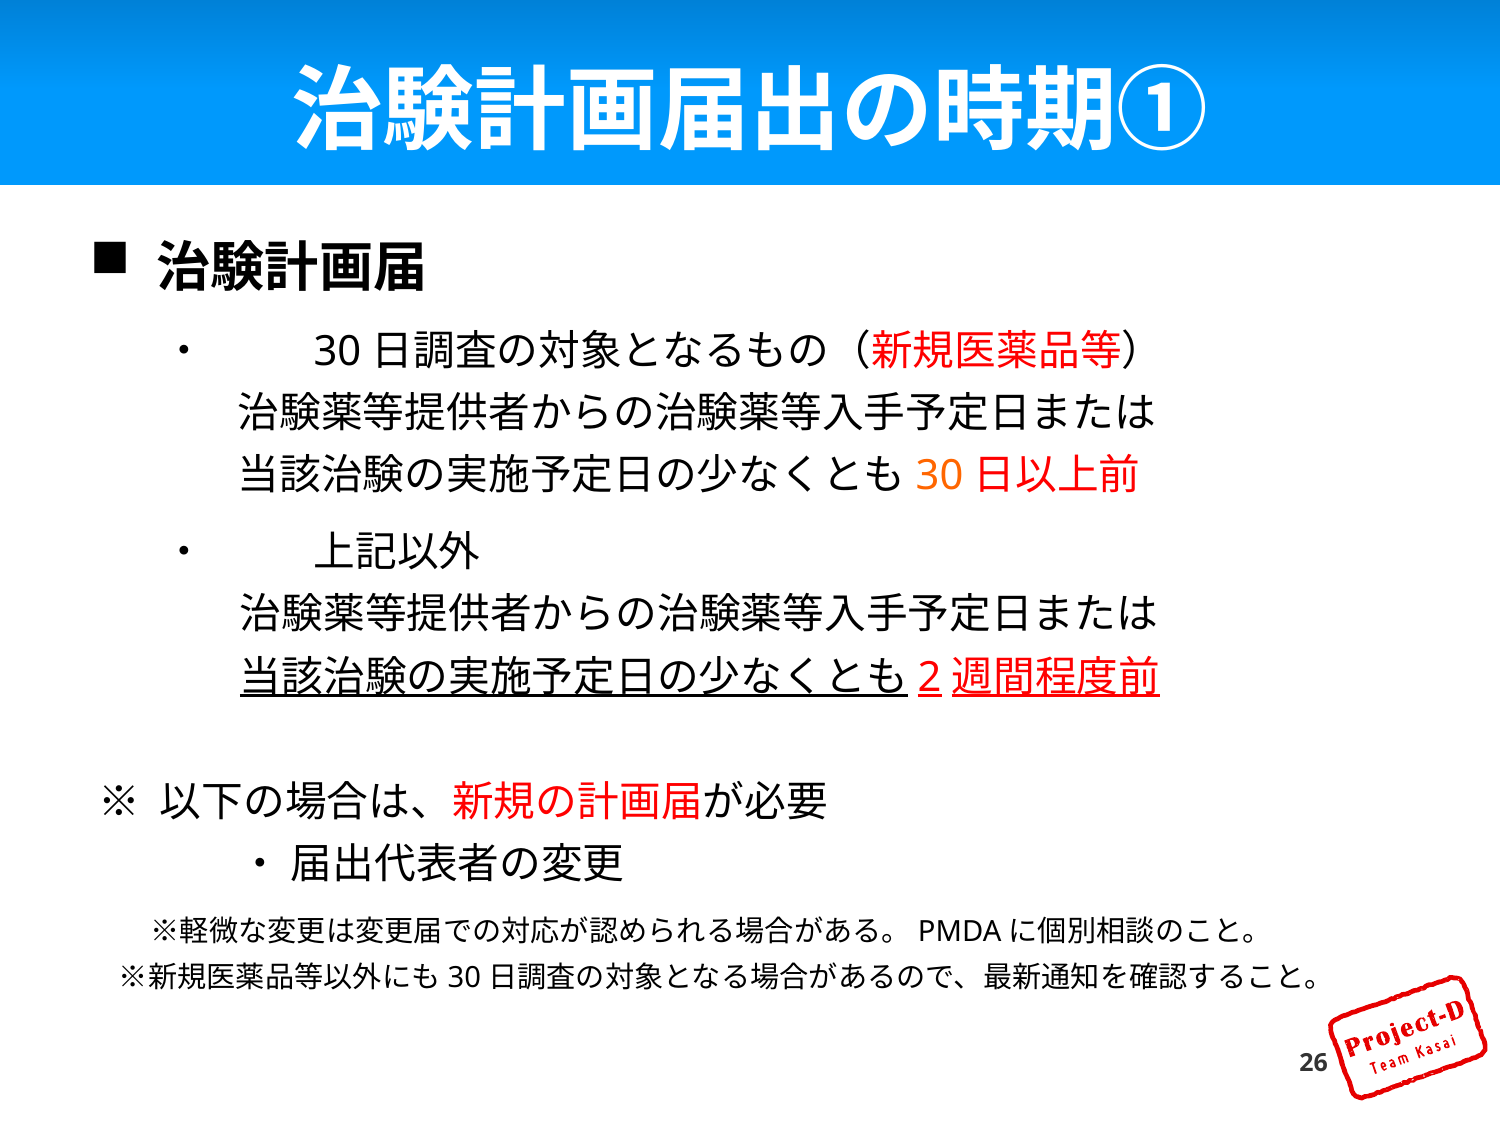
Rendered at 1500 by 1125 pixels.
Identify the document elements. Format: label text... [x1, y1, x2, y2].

title 治験計画届出の時期① [0, 0, 1500, 185]
picture [1327, 974, 1488, 1101]
list 治験計画届 ・ 30日調査の対象となるもの（新規医薬品等） 治験薬等提供者からの治験薬等入手予定日または 当該治験の実施予定日の少なくとも30日以上前 ・ 上記以外 治験薬等提供者からの治験薬等入手予定日または 当該治験の実施予定日の少なくとも2週間程度前 ※ 以下の場合は、新規の計画届が必要 ・ 届出代表者の変更 ※軽微な変更は変更届での対応が認められる場合がある。PMDAに個別相談のこと。 ※新規医薬品等以外にも30日調査の対象となる場合があるので、最新通知を確認すること。 [75, 208, 1421, 951]
